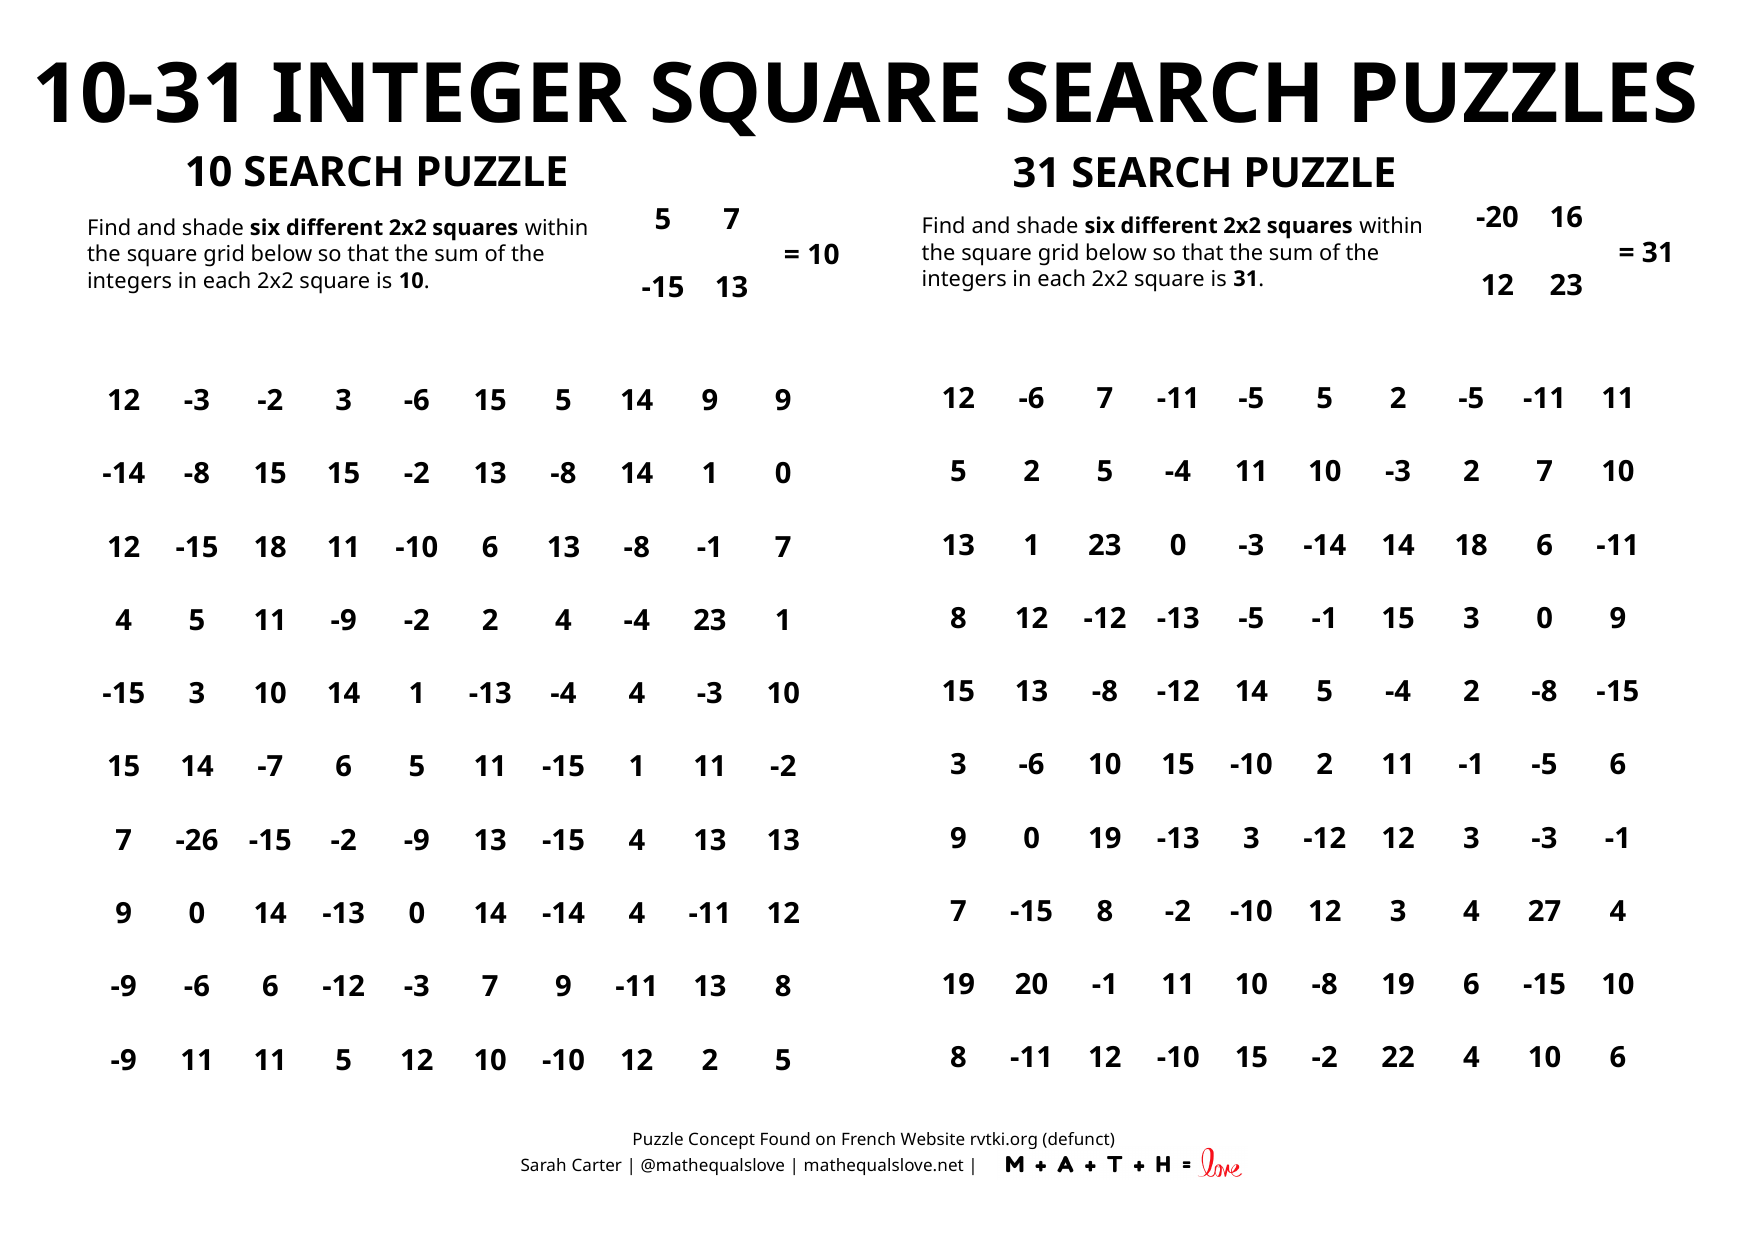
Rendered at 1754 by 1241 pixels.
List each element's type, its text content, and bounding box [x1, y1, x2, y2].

table_cell -12 [307, 948, 380, 1021]
table_cell 5 [160, 582, 234, 655]
table_cell -10 [1142, 1019, 1215, 1092]
table_cell -8 [600, 508, 673, 582]
table_cell 8 [922, 579, 995, 653]
table_header -20 [1463, 182, 1532, 250]
table_cell 15 [1215, 1019, 1288, 1092]
table_cell 15 [1361, 579, 1435, 653]
table_cell -2 [1288, 1019, 1361, 1092]
table_cell 6 [1581, 726, 1655, 799]
table_cell -6 [160, 948, 234, 1021]
picture [997, 1145, 1248, 1180]
table_cell 3 [1435, 579, 1508, 653]
table_cell 11 [1361, 726, 1435, 799]
table_cell 22 [1361, 1019, 1435, 1092]
table_cell -15 [629, 252, 697, 321]
table_cell 5 [747, 1021, 820, 1095]
table_cell 2 [673, 1021, 747, 1095]
table_cell 14 [160, 728, 234, 801]
table_cell -15 [527, 728, 600, 801]
table_header 9 [747, 362, 820, 435]
table_cell 11 [673, 728, 747, 801]
table_header 5 [629, 184, 697, 252]
table_cell -12 [1142, 653, 1215, 726]
table_cell 10 [1215, 946, 1288, 1019]
table_header 7 [1068, 360, 1142, 433]
table_cell -14 [87, 435, 160, 508]
table_cell -13 [454, 655, 527, 728]
table_cell -7 [234, 728, 307, 801]
table_cell 14 [307, 655, 380, 728]
table_cell 4 [1435, 1019, 1508, 1092]
table_cell -15 [995, 873, 1068, 946]
table_cell 9 [527, 948, 600, 1021]
table_cell 10 [1288, 433, 1361, 506]
table_cell 15 [87, 728, 160, 801]
table_cell -13 [1142, 579, 1215, 653]
table_cell 27 [1508, 873, 1581, 946]
table_cell 7 [1508, 433, 1581, 506]
table_cell 2 [454, 582, 527, 655]
table_cell 10 [234, 655, 307, 728]
table_cell -10 [1215, 873, 1288, 946]
table_cell 14 [1361, 506, 1435, 579]
table_cell 13 [454, 801, 527, 875]
table_cell -5 [1215, 579, 1288, 653]
table_cell 2 [995, 433, 1068, 506]
table_cell -10 [1215, 726, 1288, 799]
table_cell 8 [1068, 873, 1142, 946]
table_cell -26 [160, 801, 234, 875]
table_cell -9 [87, 948, 160, 1021]
table_cell 14 [600, 435, 673, 508]
table_cell 15 [922, 653, 995, 726]
table_cell 13 [527, 508, 600, 582]
table_cell 5 [1068, 433, 1142, 506]
table_cell 12 [600, 1021, 673, 1095]
table_cell 6 [454, 508, 527, 582]
table_cell 19 [922, 946, 995, 1019]
text_box Find and shade six different 2x2 squares within the square grid below so that the sum of the integers in each 2x2 square is 10. [72, 206, 629, 301]
table_cell -13 [1142, 799, 1215, 873]
table_cell 2 [1435, 653, 1508, 726]
table_cell 13 [922, 506, 995, 579]
table_cell -9 [87, 1021, 160, 1095]
table_cell 2 [1288, 726, 1361, 799]
table_cell -15 [1581, 653, 1655, 726]
table_cell 9 [1581, 579, 1655, 653]
table_cell 12 [995, 579, 1068, 653]
text_box = 31 [1603, 226, 1724, 276]
table_cell -2 [747, 728, 820, 801]
table_cell 23 [1532, 250, 1601, 319]
table_cell -9 [380, 801, 454, 875]
table_cell 4 [1435, 873, 1508, 946]
table_cell 13 [673, 948, 747, 1021]
table_cell -2 [1142, 873, 1215, 946]
text_box = 10 [769, 229, 890, 278]
table_cell -3 [1361, 433, 1435, 506]
text_box 31 SEARCH PUZZLE [997, 138, 1412, 204]
table_cell -11 [995, 1019, 1068, 1092]
table_cell 0 [995, 799, 1068, 873]
table_cell -1 [1435, 726, 1508, 799]
table_cell 0 [1508, 579, 1581, 653]
table_cell 14 [1215, 653, 1288, 726]
table_cell 12 [747, 875, 820, 948]
table_cell -4 [600, 582, 673, 655]
table_cell 5 [1288, 653, 1361, 726]
table_cell 11 [234, 1021, 307, 1095]
table_header 9 [673, 362, 747, 435]
table_header 16 [1532, 182, 1601, 250]
table_cell -1 [1068, 946, 1142, 1019]
table_cell 23 [1068, 506, 1142, 579]
table_cell -4 [527, 655, 600, 728]
table_cell 8 [922, 1019, 995, 1092]
table_cell 10 [1068, 726, 1142, 799]
table_cell -9 [307, 582, 380, 655]
table_header 7 [697, 184, 766, 252]
table_cell -14 [527, 875, 600, 948]
table_cell 10 [1581, 433, 1655, 506]
table_cell 0 [380, 875, 454, 948]
table_cell 3 [922, 726, 995, 799]
table_cell -4 [1142, 433, 1215, 506]
table_cell 6 [1581, 1019, 1655, 1092]
text_box Puzzle Concept Found on French Website rvtki.org (defunct) [562, 1120, 1192, 1157]
table_cell -12 [1288, 799, 1361, 873]
table_cell 6 [234, 948, 307, 1021]
table_cell 13 [747, 801, 820, 875]
table_cell -11 [673, 875, 747, 948]
table_header -2 [234, 362, 307, 435]
table_cell 7 [922, 873, 995, 946]
table_cell -10 [380, 508, 454, 582]
table_cell 12 [1361, 799, 1435, 873]
table_cell 7 [454, 948, 527, 1021]
table_cell -10 [527, 1021, 600, 1095]
table_cell 14 [454, 875, 527, 948]
table_cell 10 [454, 1021, 527, 1095]
table_cell 19 [1361, 946, 1435, 1019]
table_cell -15 [87, 655, 160, 728]
table_cell -15 [234, 801, 307, 875]
table_cell 9 [87, 875, 160, 948]
table_cell 1 [995, 506, 1068, 579]
table_cell 15 [1142, 726, 1215, 799]
table_cell 4 [600, 801, 673, 875]
text_box 10-31 INTEGER SQUARE SEARCH PUZZLES [18, 31, 1736, 147]
table_cell -1 [1581, 799, 1655, 873]
table_cell 1 [673, 435, 747, 508]
table_cell -15 [160, 508, 234, 582]
table_header 12 [922, 360, 995, 433]
table_cell 4 [600, 655, 673, 728]
table_cell -3 [380, 948, 454, 1021]
table_header 3 [307, 362, 380, 435]
table_cell 0 [160, 875, 234, 948]
table_cell 5 [922, 433, 995, 506]
table_cell 13 [673, 801, 747, 875]
text_box Sarah Carter | @mathequalslove | mathequalslove.net | [505, 1146, 1135, 1183]
table_cell 15 [307, 435, 380, 508]
table_cell 19 [1068, 799, 1142, 873]
table_header 11 [1581, 360, 1655, 433]
table_cell -8 [1508, 653, 1581, 726]
table_cell -4 [1361, 653, 1435, 726]
table_cell 5 [307, 1021, 380, 1095]
table_cell 2 [1435, 433, 1508, 506]
table_cell -15 [527, 801, 600, 875]
table_cell -11 [1581, 506, 1655, 579]
table_cell 11 [307, 508, 380, 582]
table_header 14 [600, 362, 673, 435]
table_cell 4 [1581, 873, 1655, 946]
text_box Find and shade six different 2x2 squares within the square grid below so that the sum of the integers in each 2x2 square is 31. [906, 204, 1463, 298]
table_cell -8 [527, 435, 600, 508]
table_cell 23 [673, 582, 747, 655]
table_cell 10 [1581, 946, 1655, 1019]
table_cell 15 [234, 435, 307, 508]
table_cell -6 [995, 726, 1068, 799]
table_cell -15 [1508, 946, 1581, 1019]
table_cell 10 [747, 655, 820, 728]
table_header 5 [527, 362, 600, 435]
table_cell -12 [1068, 579, 1142, 653]
table_cell 0 [1142, 506, 1215, 579]
table_header 15 [454, 362, 527, 435]
table_cell -8 [1288, 946, 1361, 1019]
table_cell 3 [1215, 799, 1288, 873]
table_cell -11 [600, 948, 673, 1021]
table_cell -1 [1288, 579, 1361, 653]
table_cell 11 [1142, 946, 1215, 1019]
text_box 10 SEARCH PUZZLE [169, 137, 584, 203]
table_header -11 [1142, 360, 1215, 433]
table_cell 7 [747, 508, 820, 582]
table_cell 12 [380, 1021, 454, 1095]
table_cell 1 [600, 728, 673, 801]
table_header 12 [87, 362, 160, 435]
table_cell 12 [1463, 250, 1532, 319]
table_cell 11 [454, 728, 527, 801]
table_cell 1 [380, 655, 454, 728]
table_cell 3 [1361, 873, 1435, 946]
table_cell 12 [1288, 873, 1361, 946]
table_cell 11 [234, 582, 307, 655]
table_cell 3 [160, 655, 234, 728]
table_header -6 [995, 360, 1068, 433]
table_cell -14 [1288, 506, 1361, 579]
table_cell -1 [673, 508, 747, 582]
table_cell 8 [747, 948, 820, 1021]
table_header -3 [160, 362, 234, 435]
table_cell 9 [922, 799, 995, 873]
table_cell 11 [1215, 433, 1288, 506]
table_cell 14 [234, 875, 307, 948]
table_cell 12 [1068, 1019, 1142, 1092]
table_cell 6 [1435, 946, 1508, 1019]
table_cell 5 [380, 728, 454, 801]
table_cell -3 [673, 655, 747, 728]
table_cell 4 [87, 582, 160, 655]
table_header -5 [1215, 360, 1288, 433]
table_cell 4 [600, 875, 673, 948]
table_cell 6 [1508, 506, 1581, 579]
table_cell 4 [527, 582, 600, 655]
table_header -6 [380, 362, 454, 435]
table_cell -8 [160, 435, 234, 508]
table_cell 1 [747, 582, 820, 655]
table_cell -5 [1508, 726, 1581, 799]
table_cell -2 [380, 435, 454, 508]
table_cell -8 [1068, 653, 1142, 726]
table_cell 0 [747, 435, 820, 508]
table_header 2 [1361, 360, 1435, 433]
table_cell 18 [234, 508, 307, 582]
table_cell 10 [1508, 1019, 1581, 1092]
table_cell 7 [87, 801, 160, 875]
table_cell -3 [1508, 799, 1581, 873]
table_cell 3 [1435, 799, 1508, 873]
table_cell 6 [307, 728, 380, 801]
table_cell 11 [160, 1021, 234, 1095]
table_cell -2 [380, 582, 454, 655]
table_cell 20 [995, 946, 1068, 1019]
table_cell -2 [307, 801, 380, 875]
table_cell 13 [697, 252, 766, 321]
table_cell -13 [307, 875, 380, 948]
table_header 5 [1288, 360, 1361, 433]
table_cell 12 [87, 508, 160, 582]
table_cell 18 [1435, 506, 1508, 579]
table_cell 13 [454, 435, 527, 508]
table_header -11 [1508, 360, 1581, 433]
table_cell 13 [995, 653, 1068, 726]
table_header -5 [1435, 360, 1508, 433]
table_cell -3 [1215, 506, 1288, 579]
